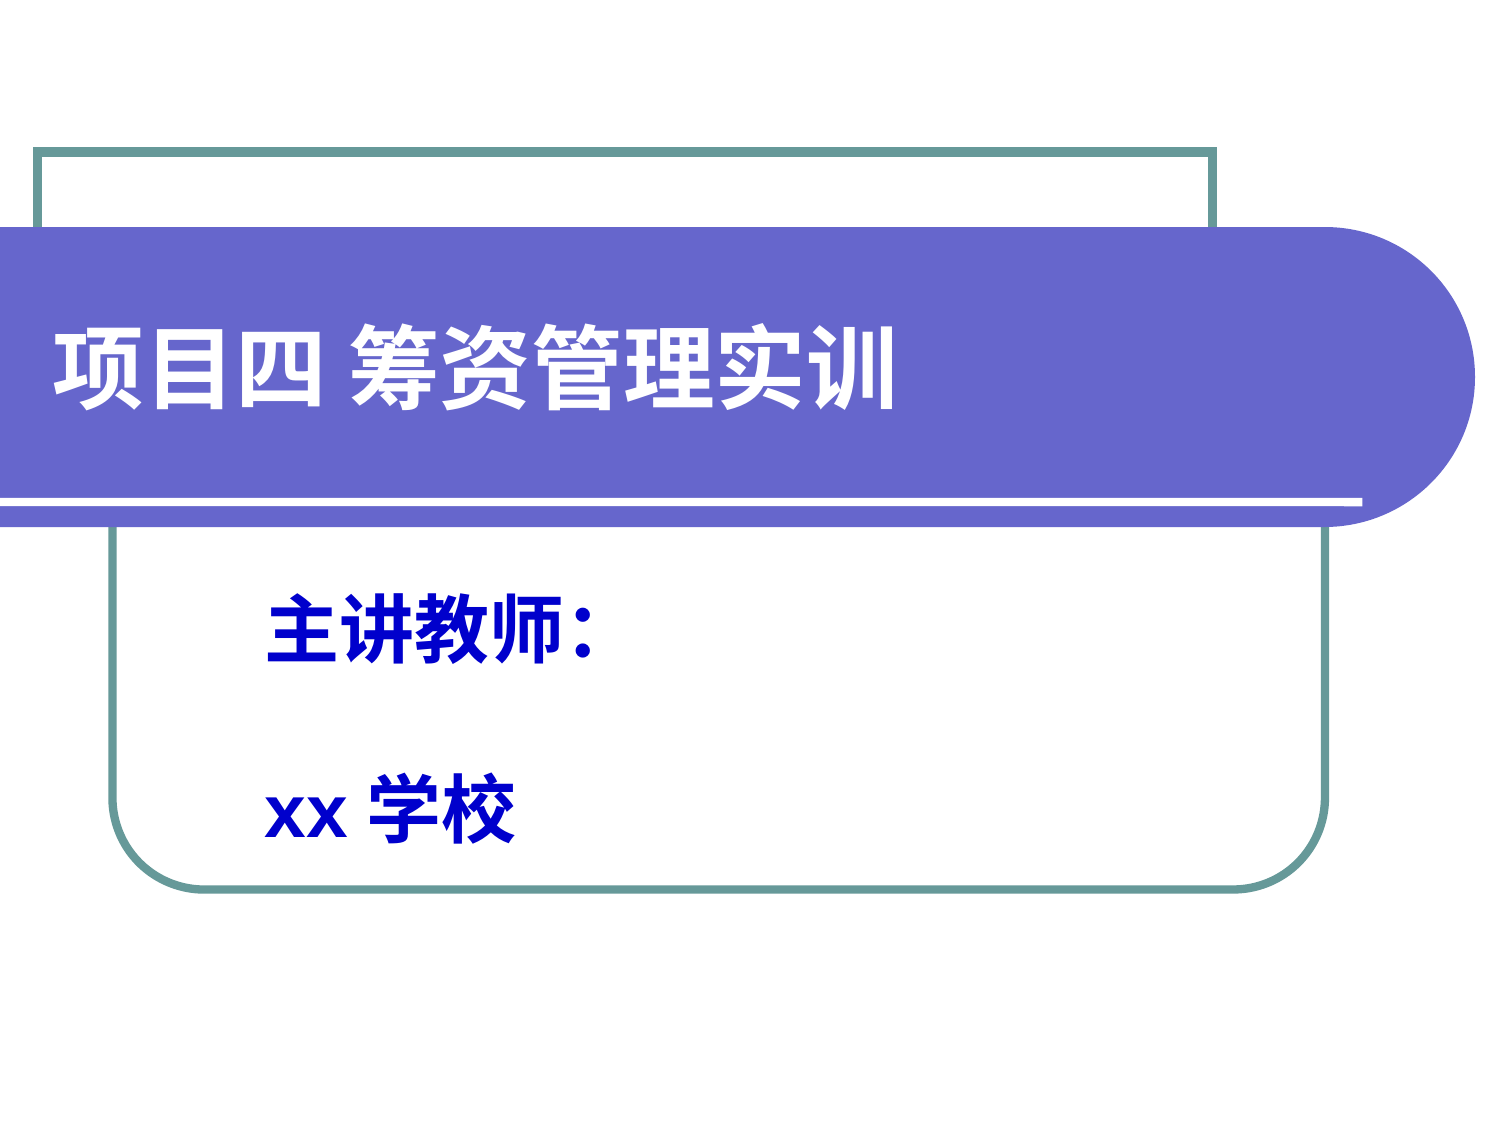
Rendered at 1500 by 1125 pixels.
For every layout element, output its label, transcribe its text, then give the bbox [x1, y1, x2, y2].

title 项目四 筹资管理实训 [37, 233, 1363, 499]
text_box 主讲教师： xx学校 [249, 574, 1013, 860]
